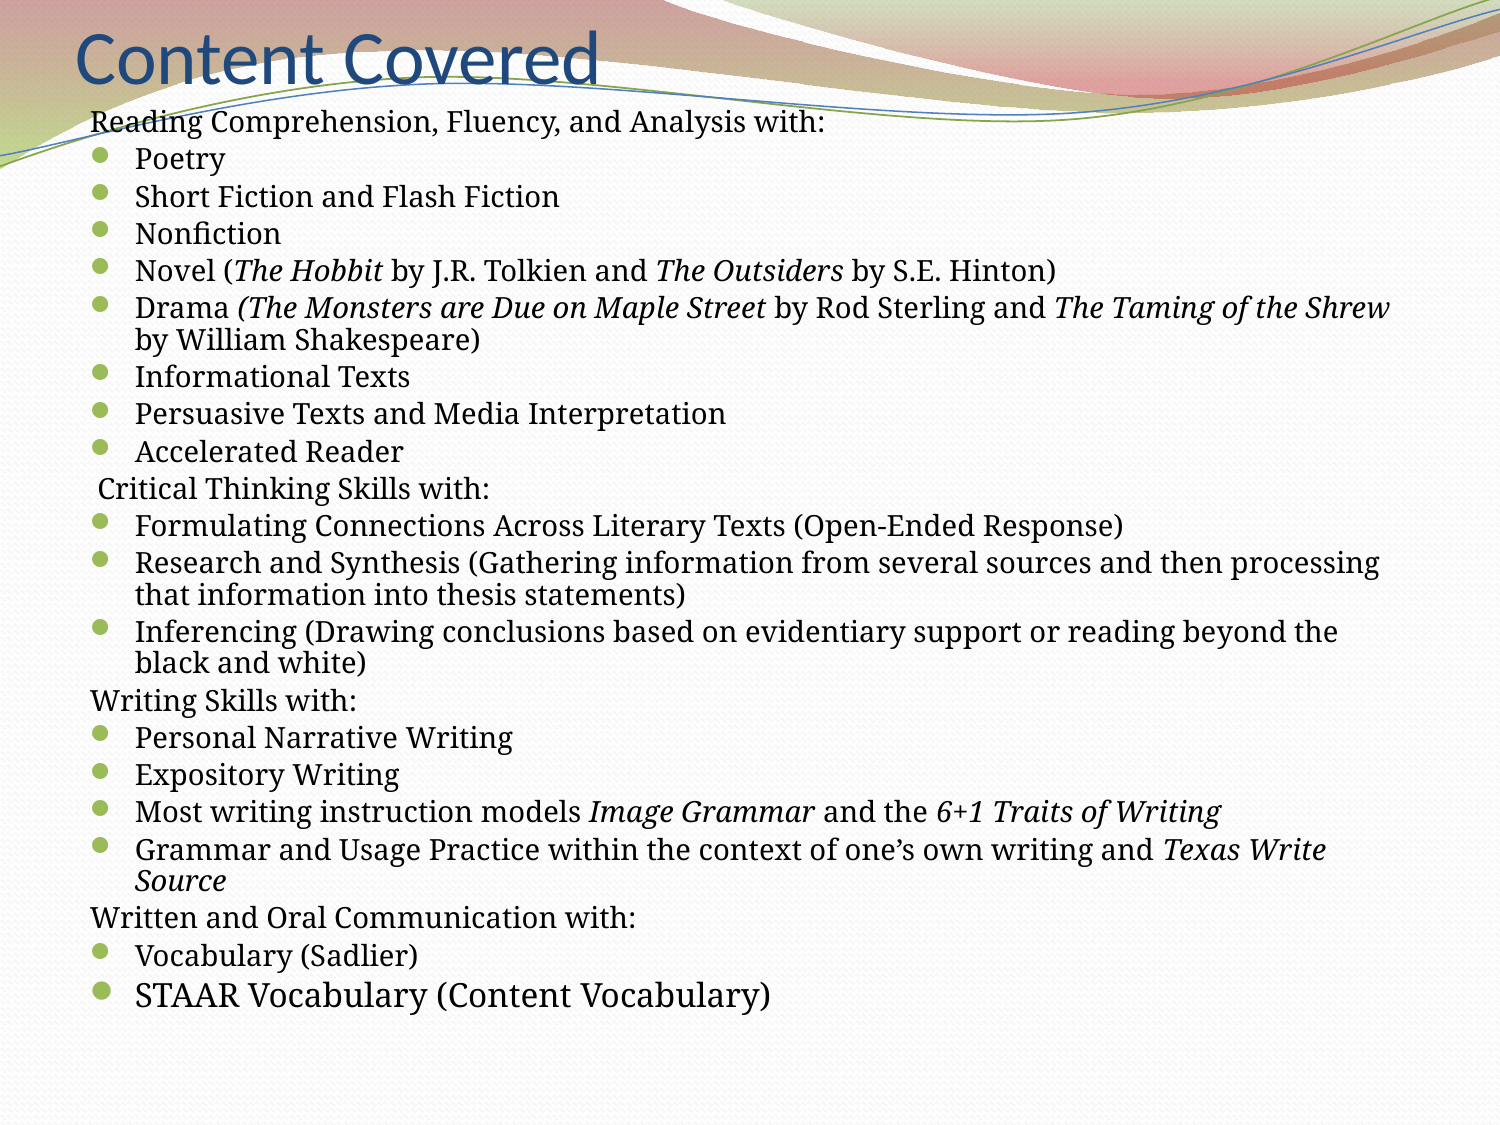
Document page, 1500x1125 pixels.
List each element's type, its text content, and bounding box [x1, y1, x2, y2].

list Reading Comprehension, Fluency, and Analysis with: Poetry Short Fiction and Flash Fiction Nonfiction Novel (The Hobbit by J.R. Tolkien and The Outsiders by S.E. Hinton) Drama (The Monsters are Due on Maple Street by Rod Sterling and The Taming of the Shrew by William Shakespeare) Informational Texts Persuasive Texts and Media Interpretation Accelerated Reader Critical Thinking Skills with: Formulating Connections Across Literary Texts (Open-Ended Response) Research and Synthesis (Gathering information from several sources and then processing that information into thesis statements) Inferencing (Drawing conclusions based on evidentiary support or reading beyond the black and white) Writing Skills with: Personal Narrative Writing Expository Writing Most writing instruction models Image Grammar and the 6+1 Traits of Writing Grammar and Usage Practice within the context of one’s own writing and Texas Write Source Written and Oral Communication with: Vocabulary (Sadlier) STAAR Vocabulary (Content Vocabulary) [75, 99, 1425, 1125]
title Content Covered [75, 0, 1425, 99]
